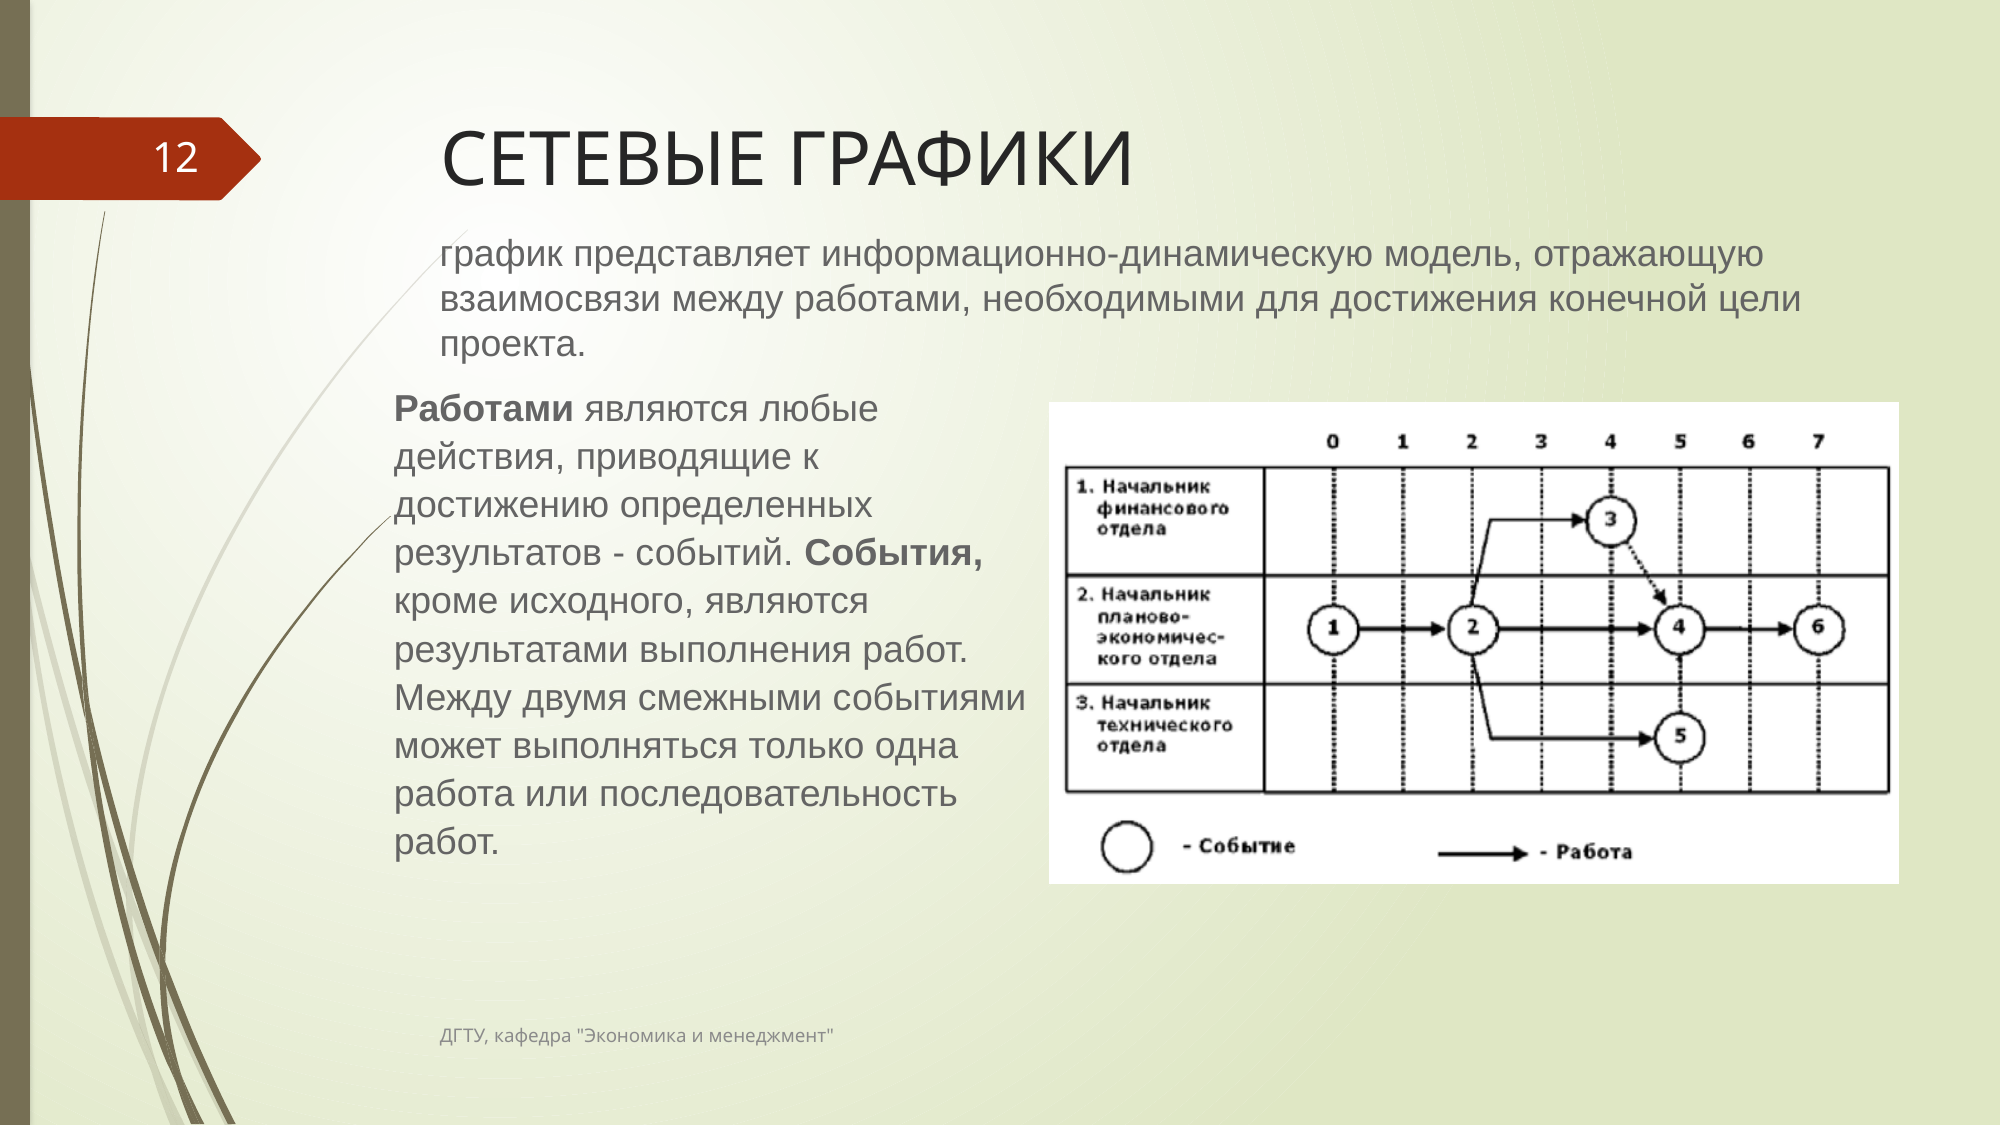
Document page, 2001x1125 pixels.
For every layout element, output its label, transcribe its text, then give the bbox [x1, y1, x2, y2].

text_box Работами являются любые действия, приводящие к достижению определенных результатов - событий. События, кроме исходного, являются результатами выполнения работ. Между двумя смежными событиями может выполняться только одна работа или последовательность работ. [379, 373, 1050, 870]
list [1049, 401, 1900, 884]
title СЕТЕВЫЕ ГРАФИКИ [425, 102, 1888, 221]
footer ДГТУ, кафедра "Экономика и менеджмент" [424, 1006, 1675, 1067]
text_box график представляет информационно-динамическую модель, отражающую взаимосвязи между работами, необходимыми для достижения конечной цели проекта. [424, 221, 1956, 372]
slide_number 12 [87, 129, 216, 190]
